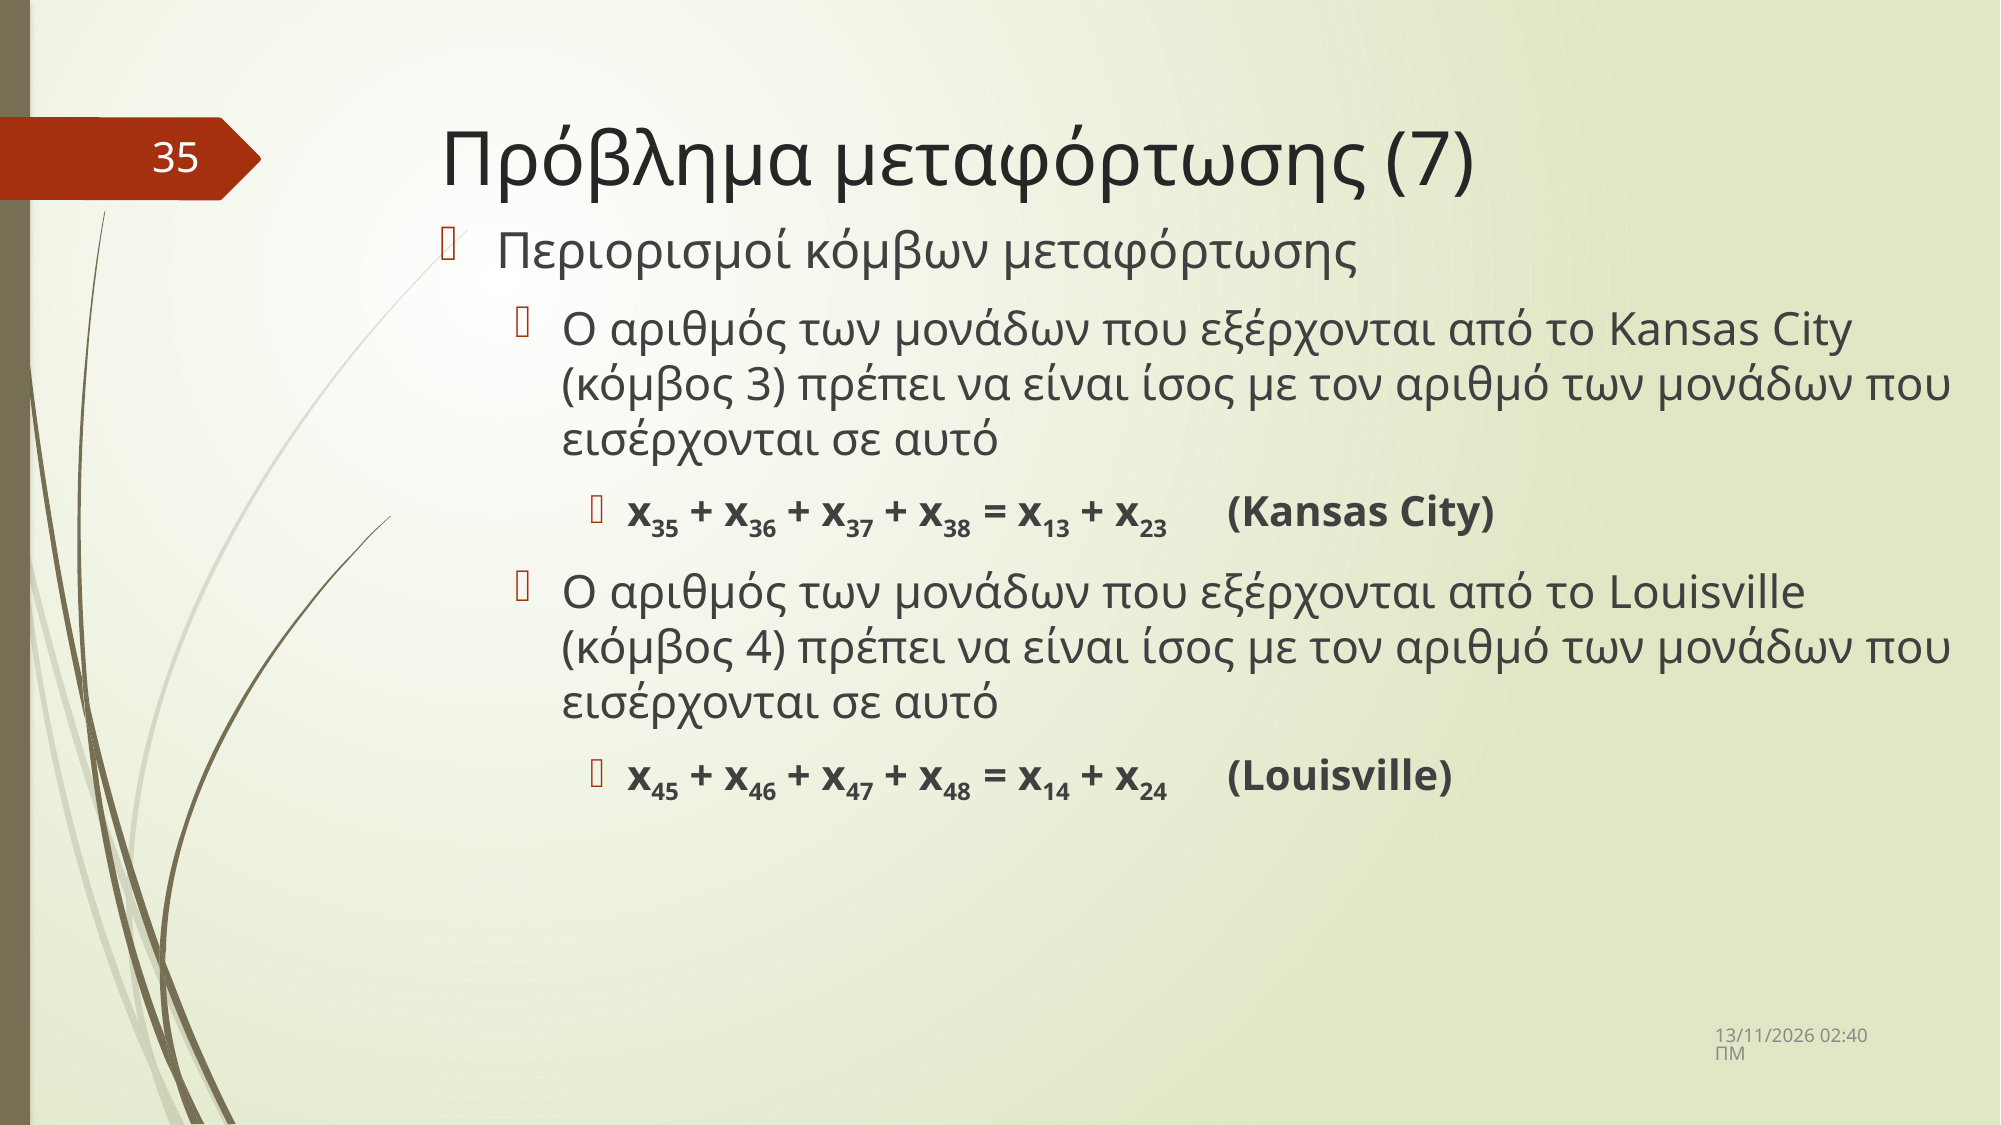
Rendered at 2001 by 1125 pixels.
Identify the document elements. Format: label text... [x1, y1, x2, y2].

slide_number 35 [87, 129, 216, 190]
list Περιορισμοί κόμβων μεταφόρτωσης Ο αριθμός των μονάδων που εξέρχονται από το Kansas City (κόμβος 3) πρέπει να είναι ίσος με τον αριθμό των μονάδων που εισέρχονται σε αυτό x35 + x36 + x37 + x38 = x13 + x23 (Kansas City) Ο αριθμός των μονάδων που εξέρχονται από το Louisville (κόμβος 4) πρέπει να είναι ίσος με τον αριθμό των μονάδων που εισέρχονται σε αυτό x45 + x46 + x47 + x48 = x14 + x24 (Louisville) [424, 211, 2000, 1125]
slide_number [1699, 1005, 1888, 1067]
title Πρόβλημα μεταφόρτωσης (7) [425, 102, 1888, 211]
